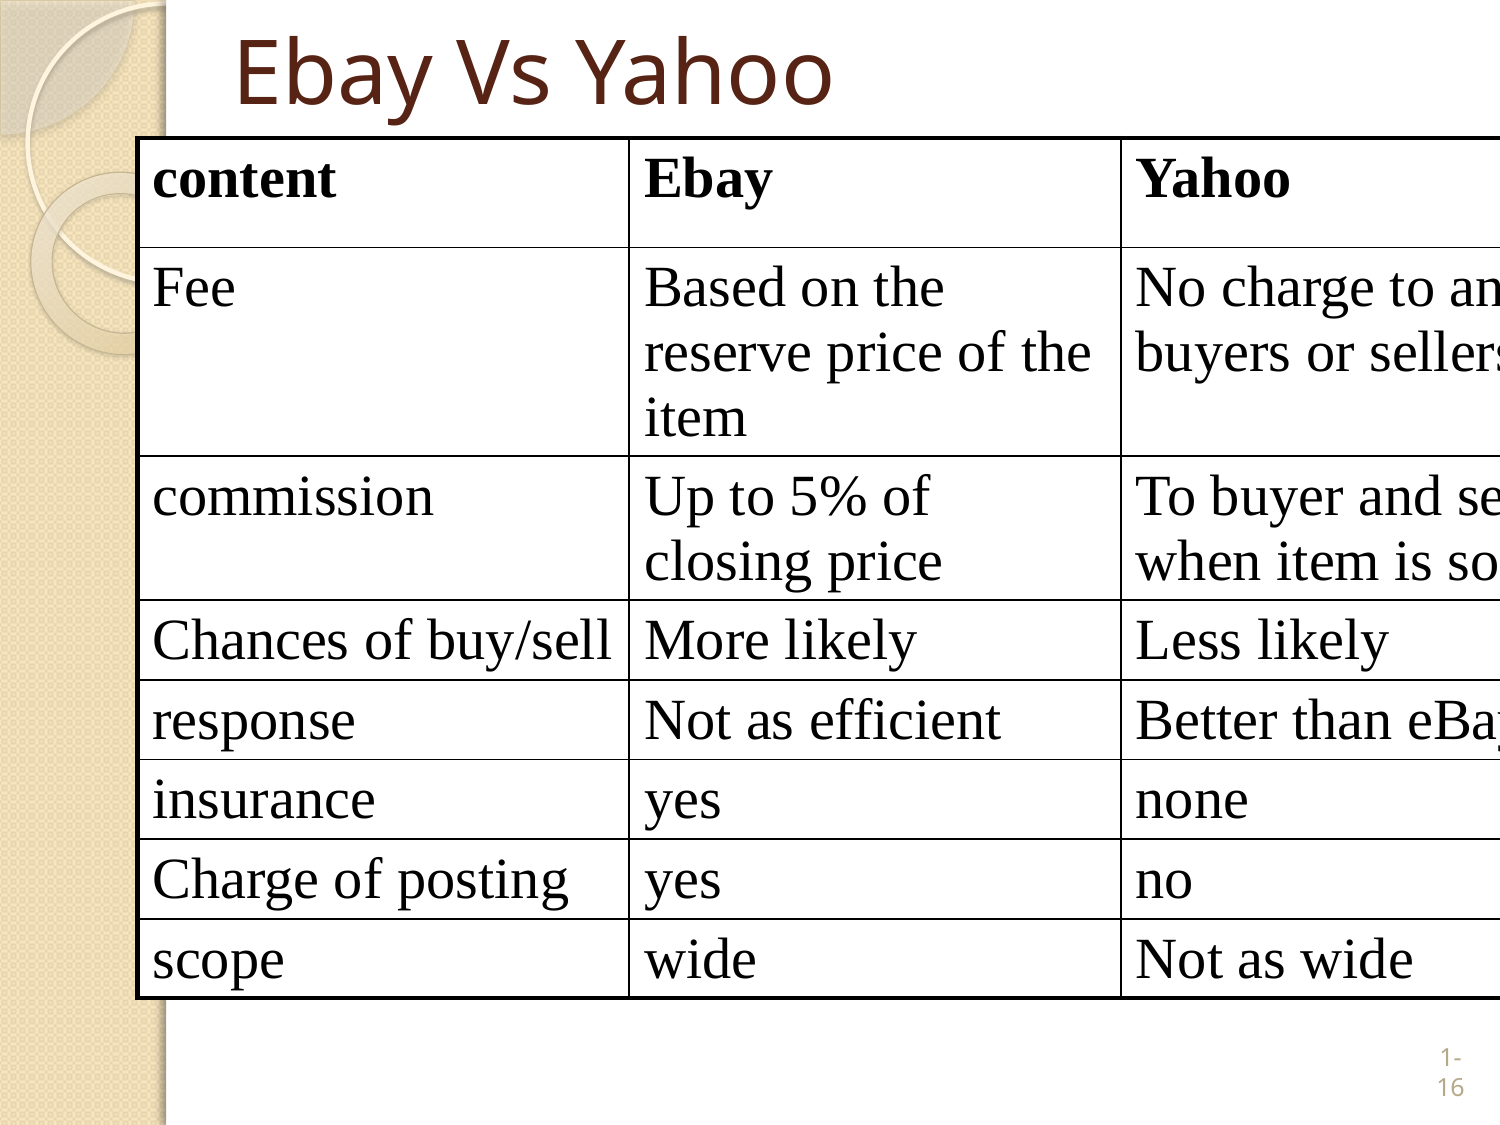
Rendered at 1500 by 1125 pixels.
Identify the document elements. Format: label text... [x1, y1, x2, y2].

table_cell Up to 5% of closing price [630, 457, 1120, 599]
table_cell Based on the reserve price of the item [630, 248, 1120, 455]
table_cell Not as efficient [630, 681, 1120, 759]
table_cell commission [140, 457, 628, 599]
title Ebay Vs Yahoo [125, 0, 1400, 138]
table_cell insurance [140, 760, 628, 838]
table_header content [140, 140, 628, 247]
table_header Ebay [630, 140, 1120, 247]
table_cell Less likely [1122, 601, 1500, 679]
table_cell response [140, 681, 628, 759]
table_cell Better than eBay [1122, 681, 1500, 759]
table_cell scope [140, 920, 628, 996]
slide_number 1-16 [1413, 1034, 1488, 1113]
table_cell none [1122, 760, 1500, 838]
table_cell Chances of buy/sell [140, 601, 628, 679]
table_cell More likely [630, 601, 1120, 679]
table_header Yahoo [1122, 140, 1500, 247]
table_cell Not as wide [1122, 920, 1500, 996]
table_cell Fee [140, 248, 628, 455]
table_cell wide [630, 920, 1120, 996]
table_cell yes [630, 760, 1120, 838]
table_cell No charge to any buyers or sellers [1122, 248, 1500, 455]
table_cell yes [630, 840, 1120, 918]
table_cell Charge of posting [140, 840, 628, 918]
table_cell no [1122, 840, 1500, 918]
table_cell To buyer and seller when item is sold [1122, 457, 1500, 599]
